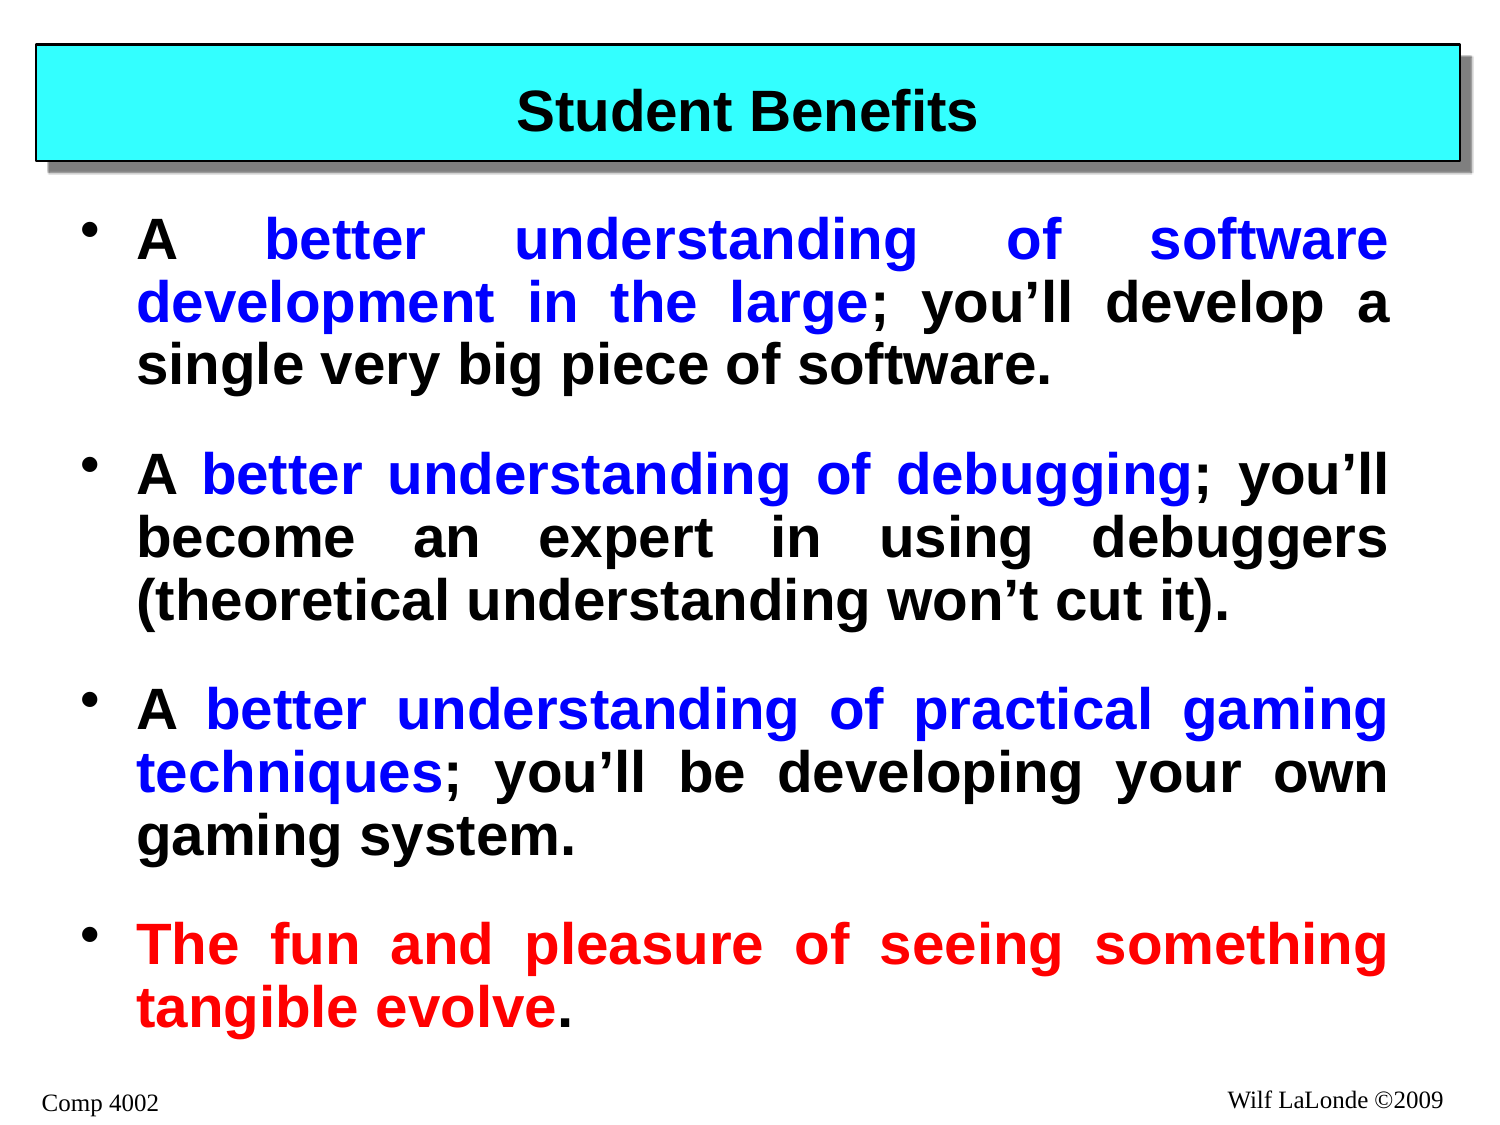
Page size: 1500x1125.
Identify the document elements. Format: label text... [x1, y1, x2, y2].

list A better understanding of software development in the large; you’ll develop a single very big piece of software. A better understanding of debugging; you’ll become an expert in using debuggers (theoretical understanding won’t cut it). A better understanding of practical gaming techniques; you’ll be developing your own gaming system. The fun and pleasure of seeing something tangible evolve. [64, 201, 1406, 1072]
title Student Benefits [35, 43, 1461, 162]
